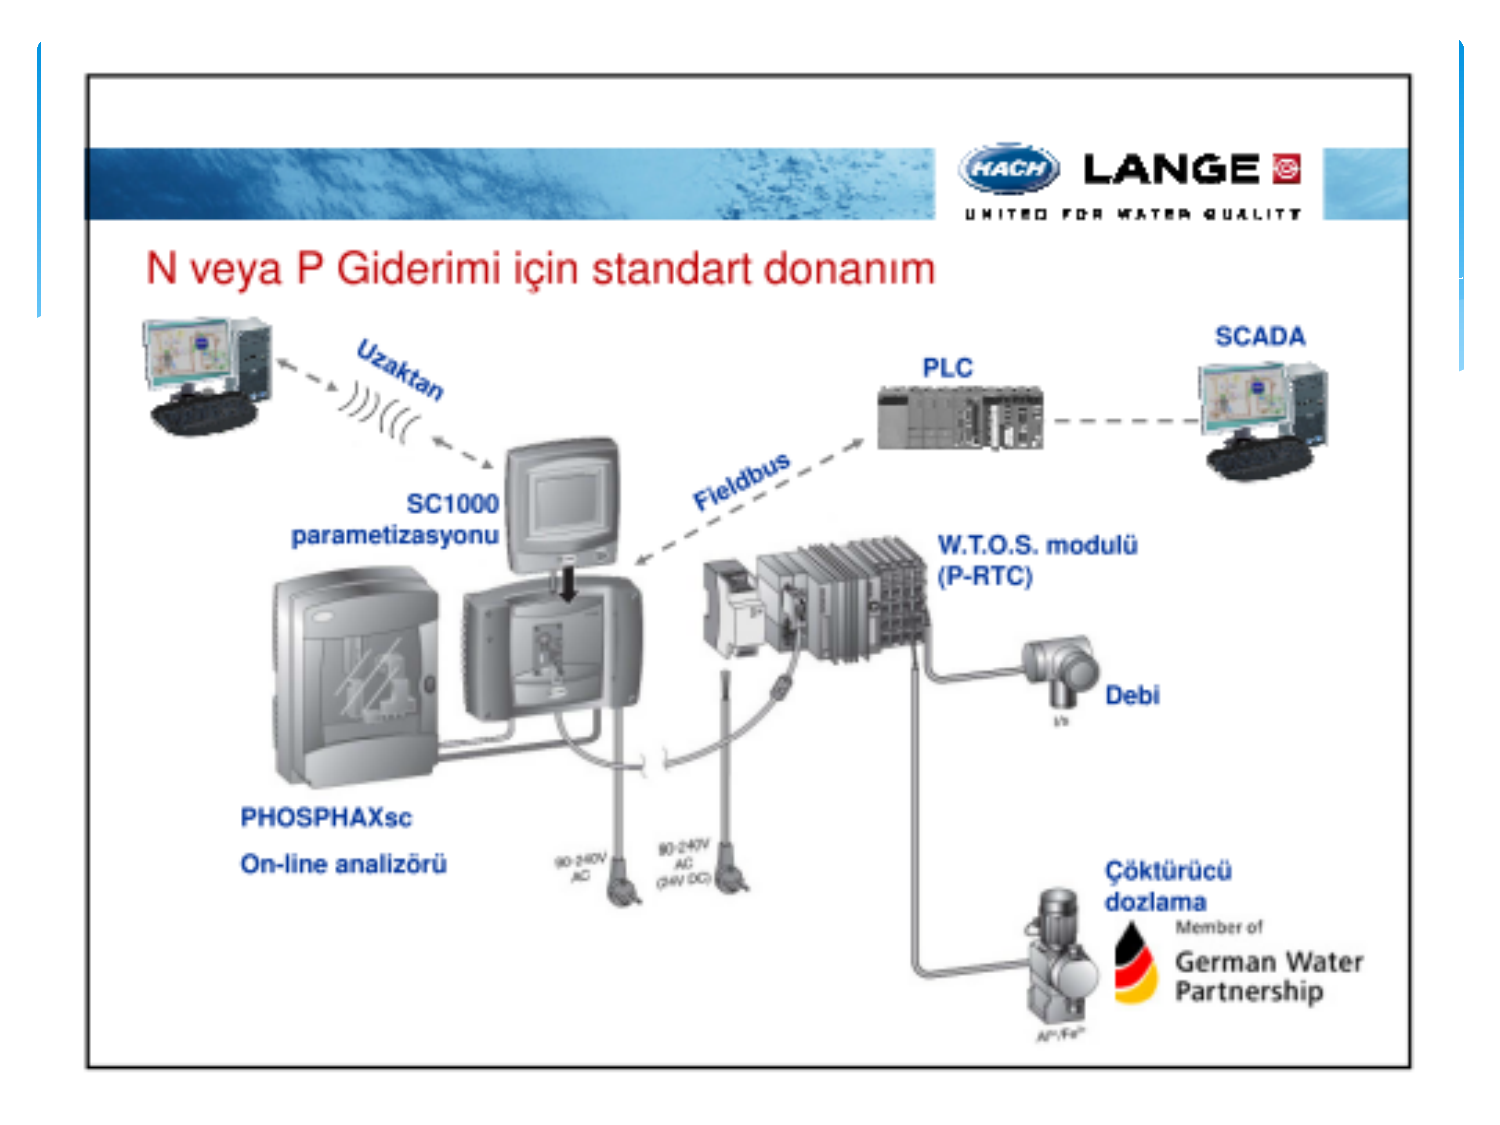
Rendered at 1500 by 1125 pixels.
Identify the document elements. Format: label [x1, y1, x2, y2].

list [41, 30, 1459, 1115]
